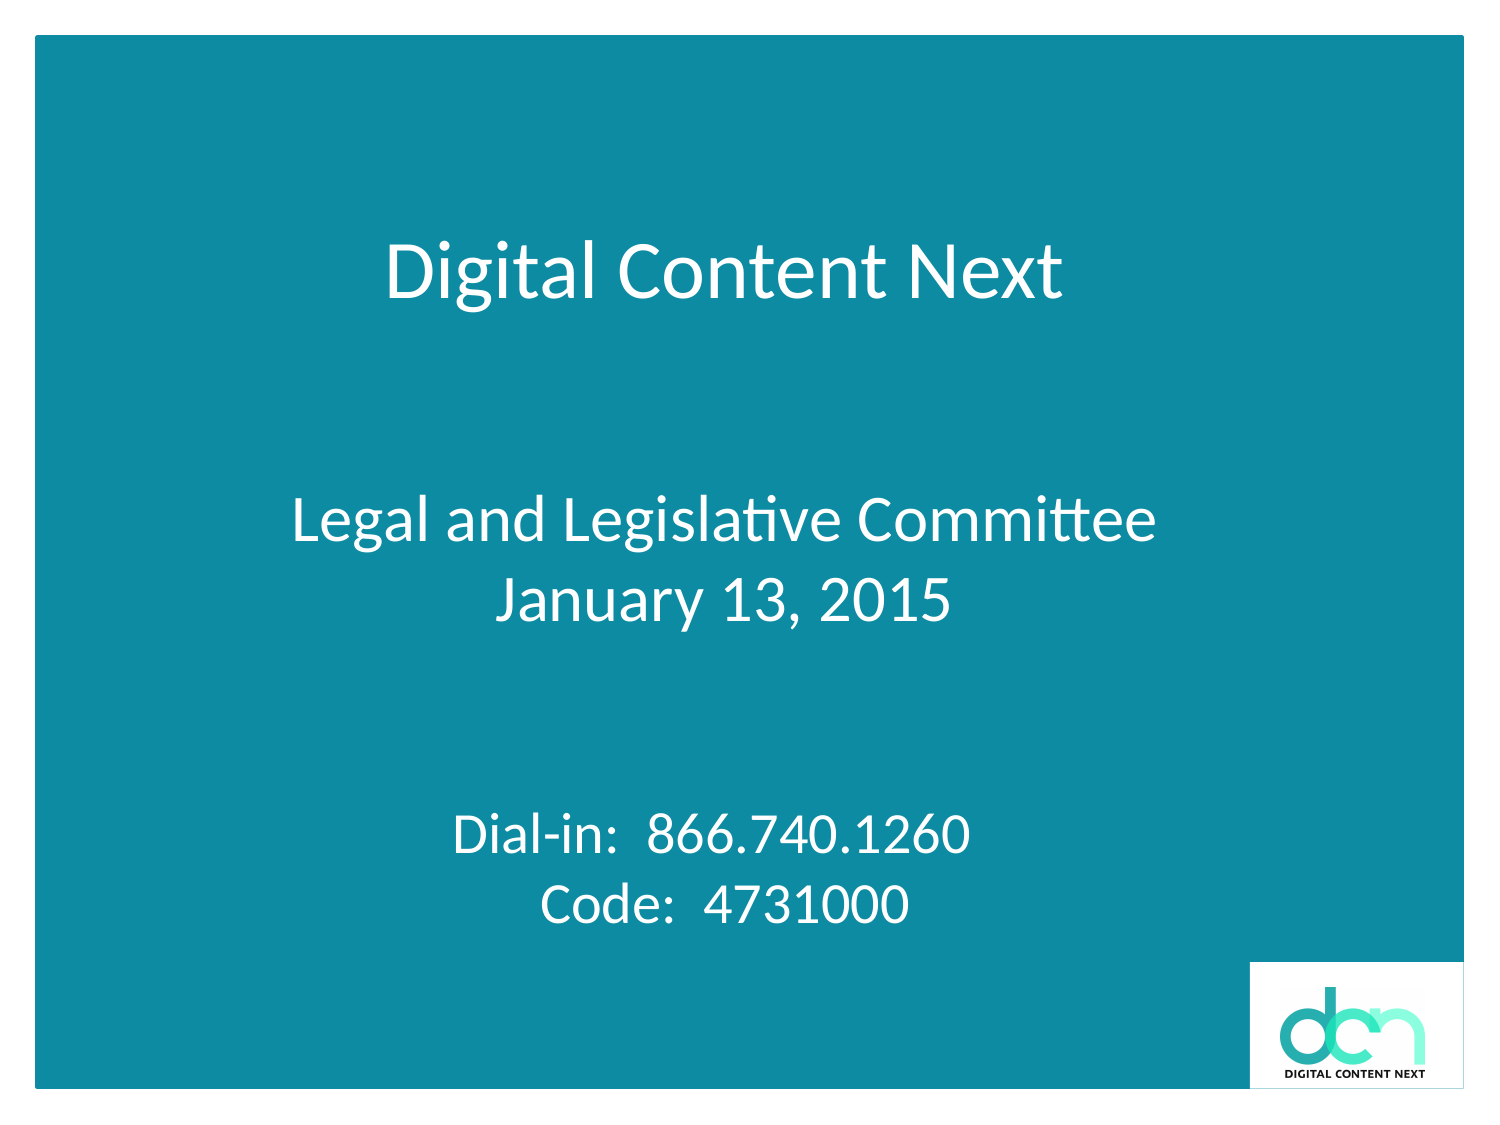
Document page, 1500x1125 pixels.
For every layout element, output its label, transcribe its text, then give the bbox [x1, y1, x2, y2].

picture [1280, 987, 1425, 1078]
title Digital Content Next Legal and Legislative Committee January 13, 2015 Dial-in: 866.740.1260 Code: 4731000 [50, 200, 1400, 1059]
